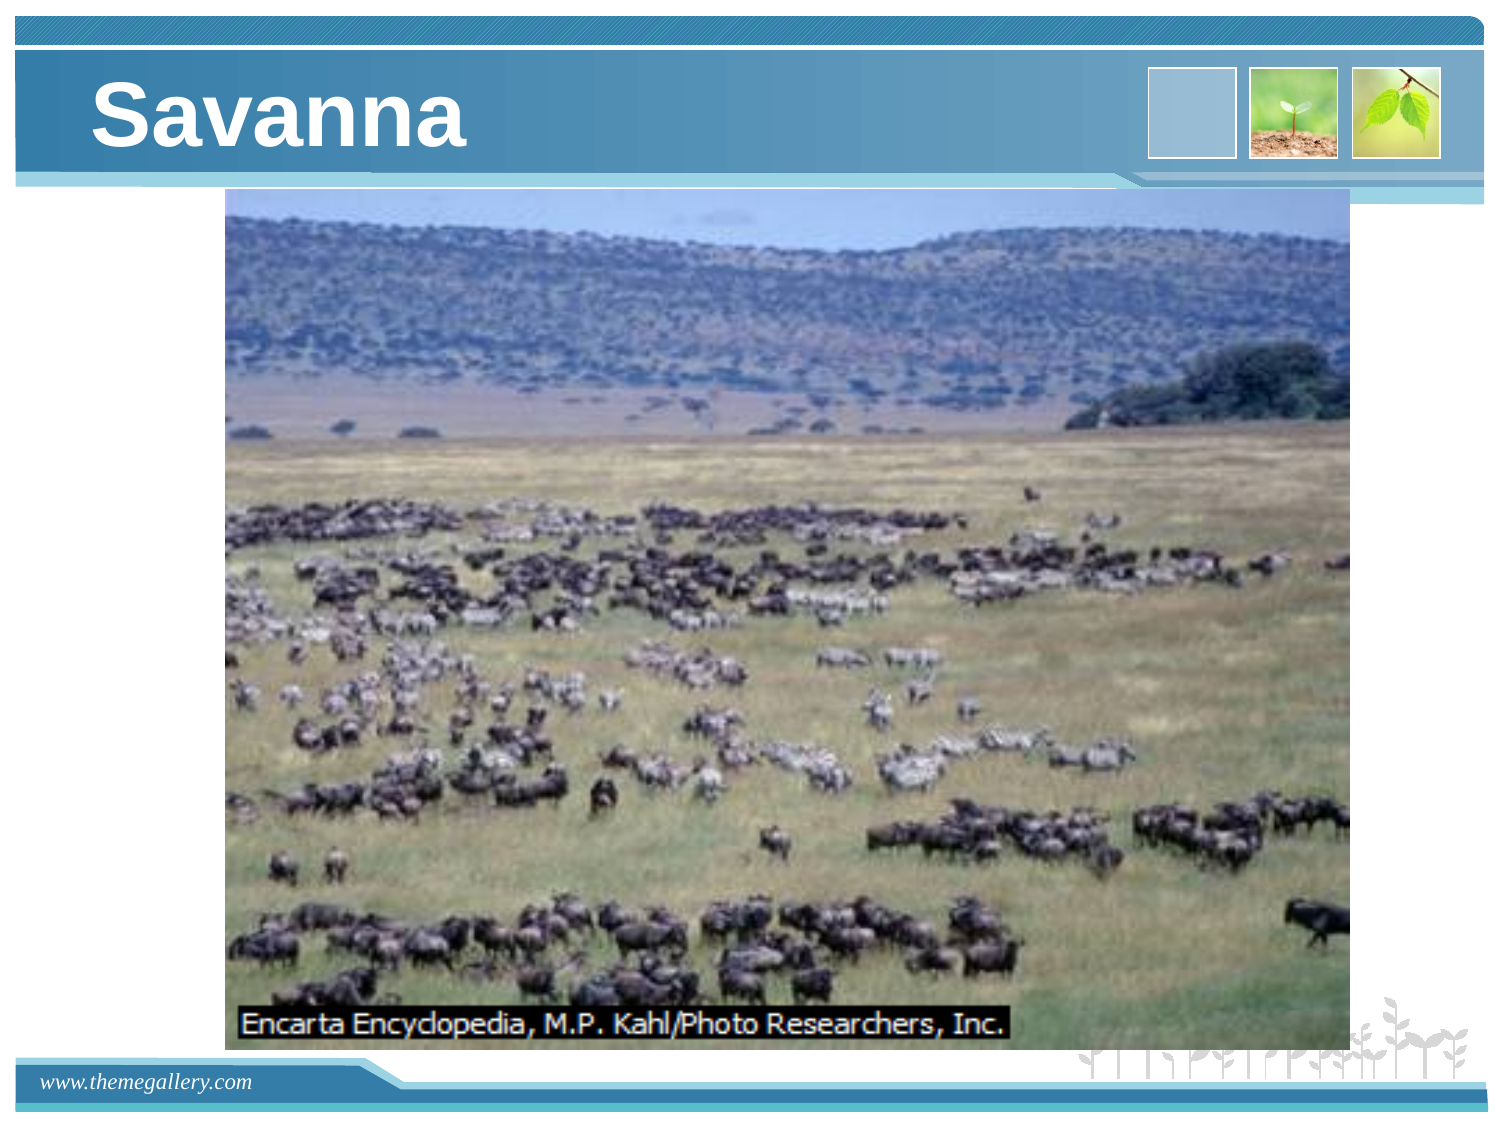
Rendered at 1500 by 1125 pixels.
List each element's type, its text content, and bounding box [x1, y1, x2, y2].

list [224, 189, 1351, 1051]
picture [1353, 69, 1439, 157]
picture [1251, 69, 1337, 157]
title Savanna [74, 38, 1138, 182]
